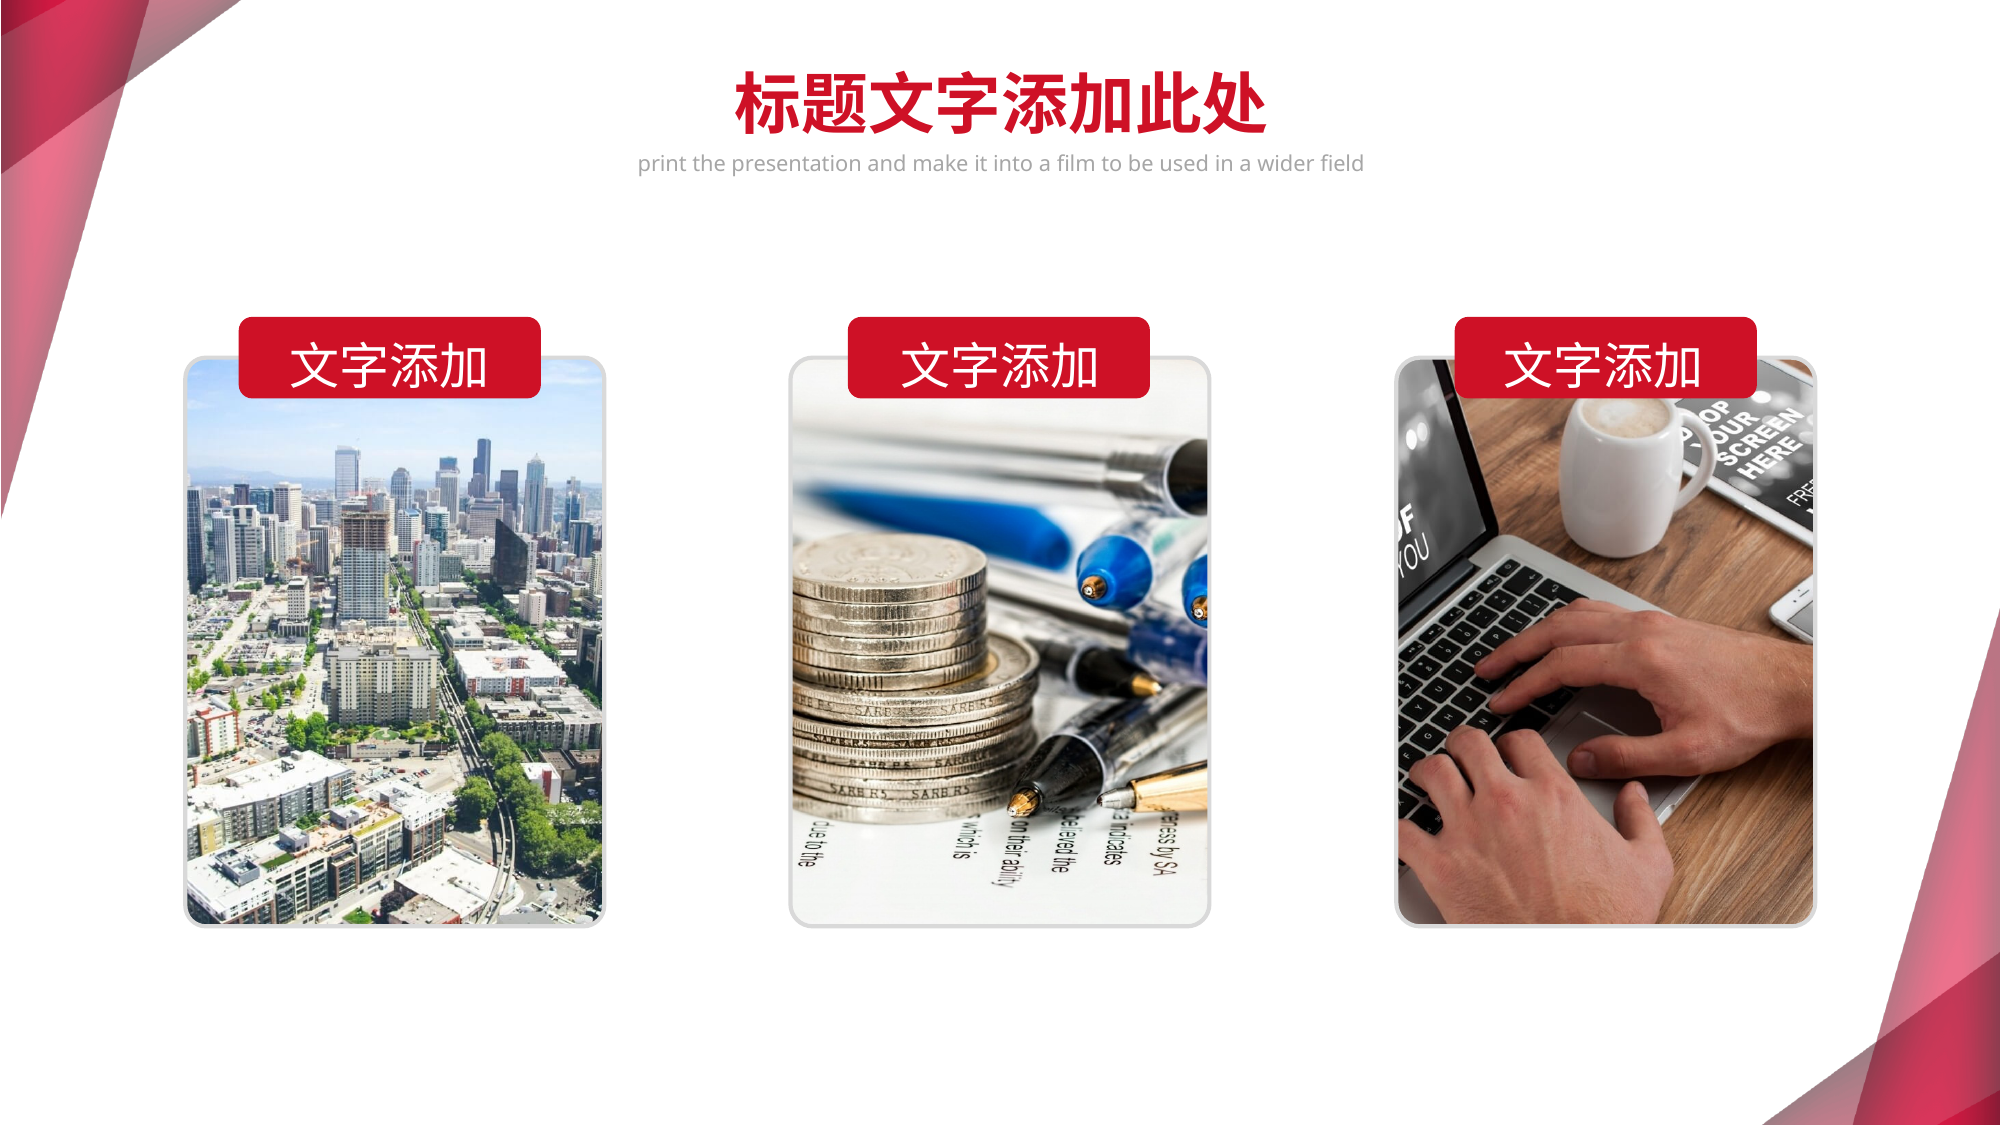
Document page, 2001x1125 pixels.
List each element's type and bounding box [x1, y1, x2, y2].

text_box [544, 54, 1459, 185]
text_box [238, 316, 1757, 399]
picture [1396, 357, 1999, 1125]
picture [790, 399, 1210, 927]
picture [2, 0, 605, 927]
